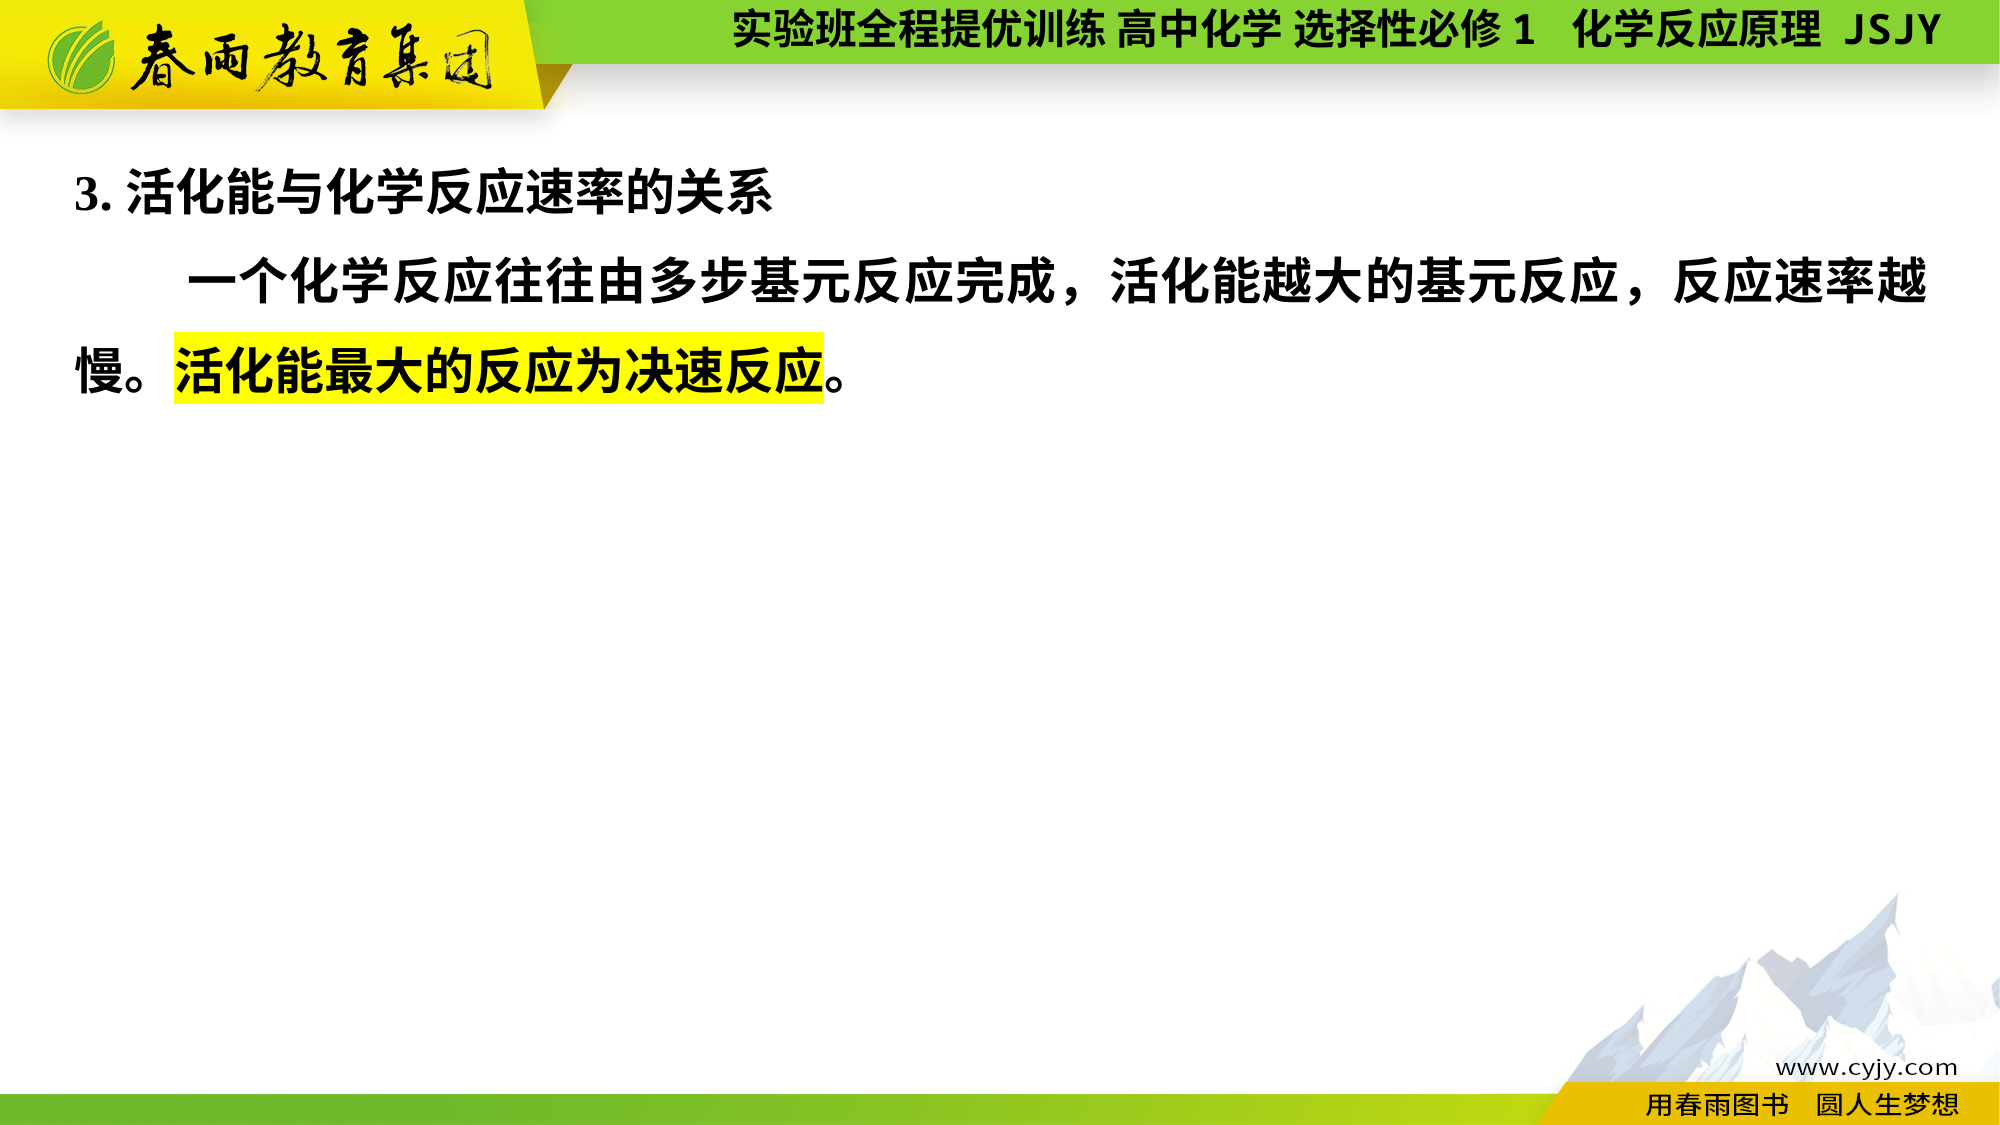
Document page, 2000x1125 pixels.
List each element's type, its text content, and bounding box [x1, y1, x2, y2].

list 3.活化能与化学反应速率的关系 一个化学反应往往由多步基元反应完成，活化能越大的基元反应，反应速率越慢。活化能最大的反应为决速反应。 [59, 122, 1944, 411]
picture [0, 0, 2000, 1125]
